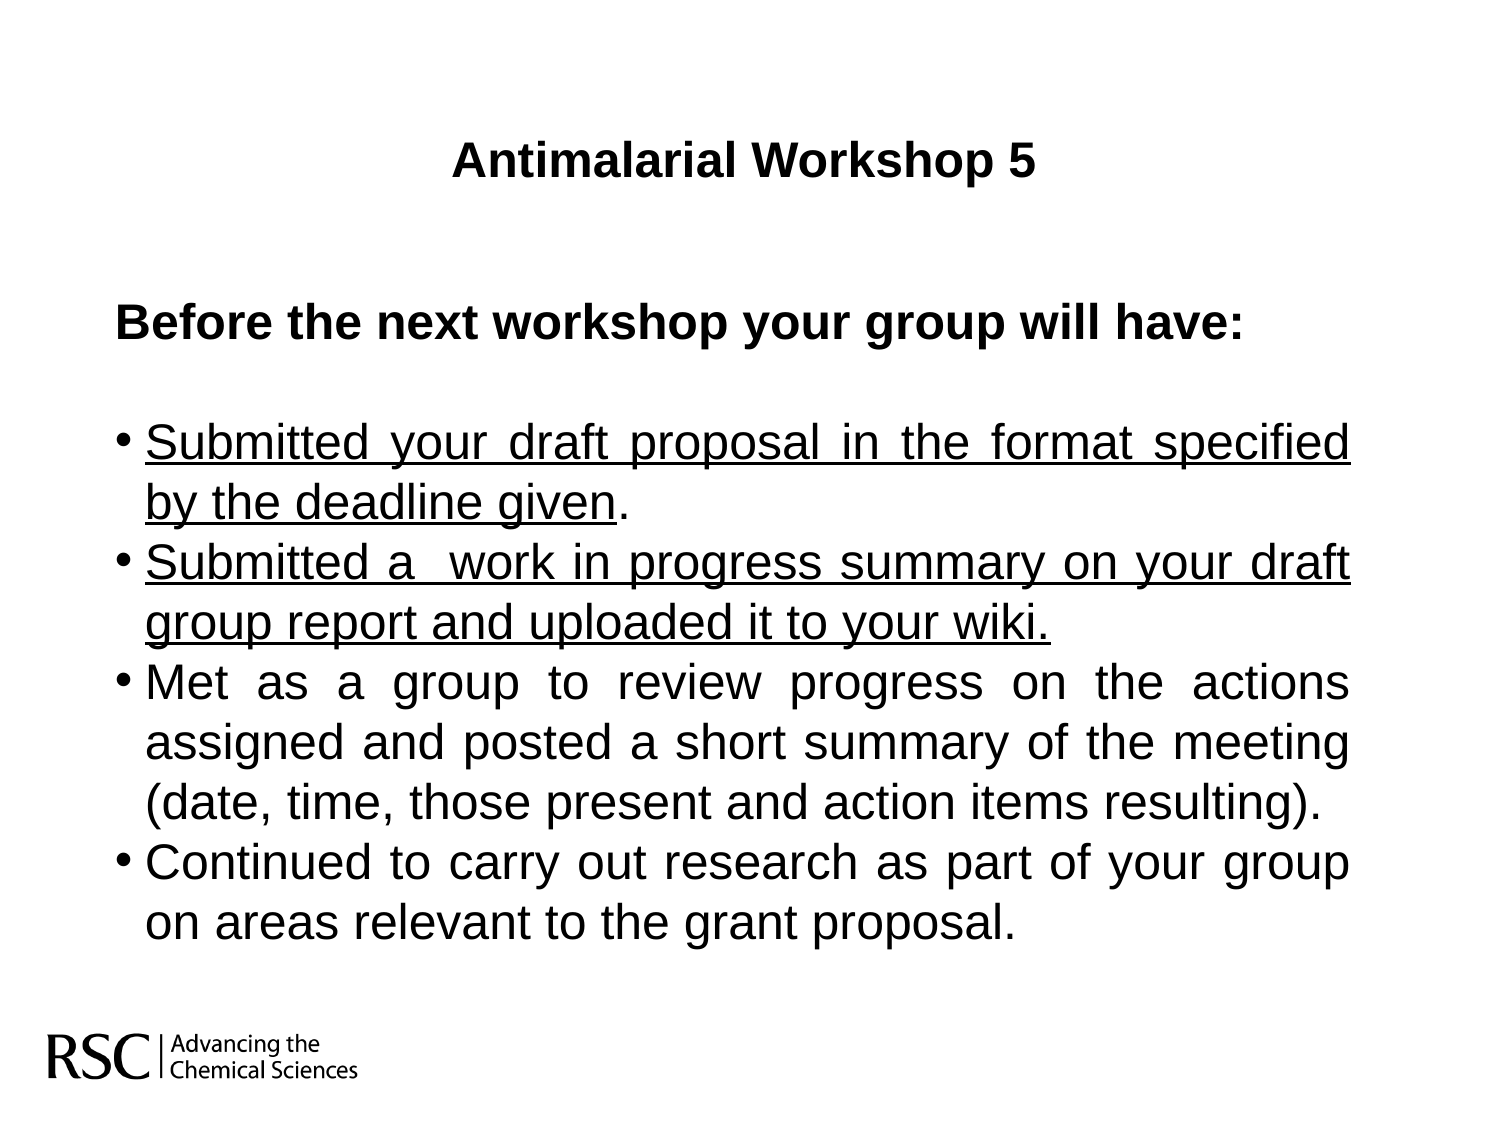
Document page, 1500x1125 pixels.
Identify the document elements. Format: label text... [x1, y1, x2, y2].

text_box Antimalarial Workshop 5 [242, 120, 1247, 196]
text_box Before the next workshop your group will have: Submitted your draft proposal in the format specified by the deadline given. Submitted a work in progress summary on your draft group report and uploaded it to your wiki. Met as a group to review progress on the actions assigned and posted a short summary of the meeting (date, time, those present and action items resulting). Continued to carry out research as part of your group on areas relevant to the grant proposal. [100, 221, 1366, 1077]
